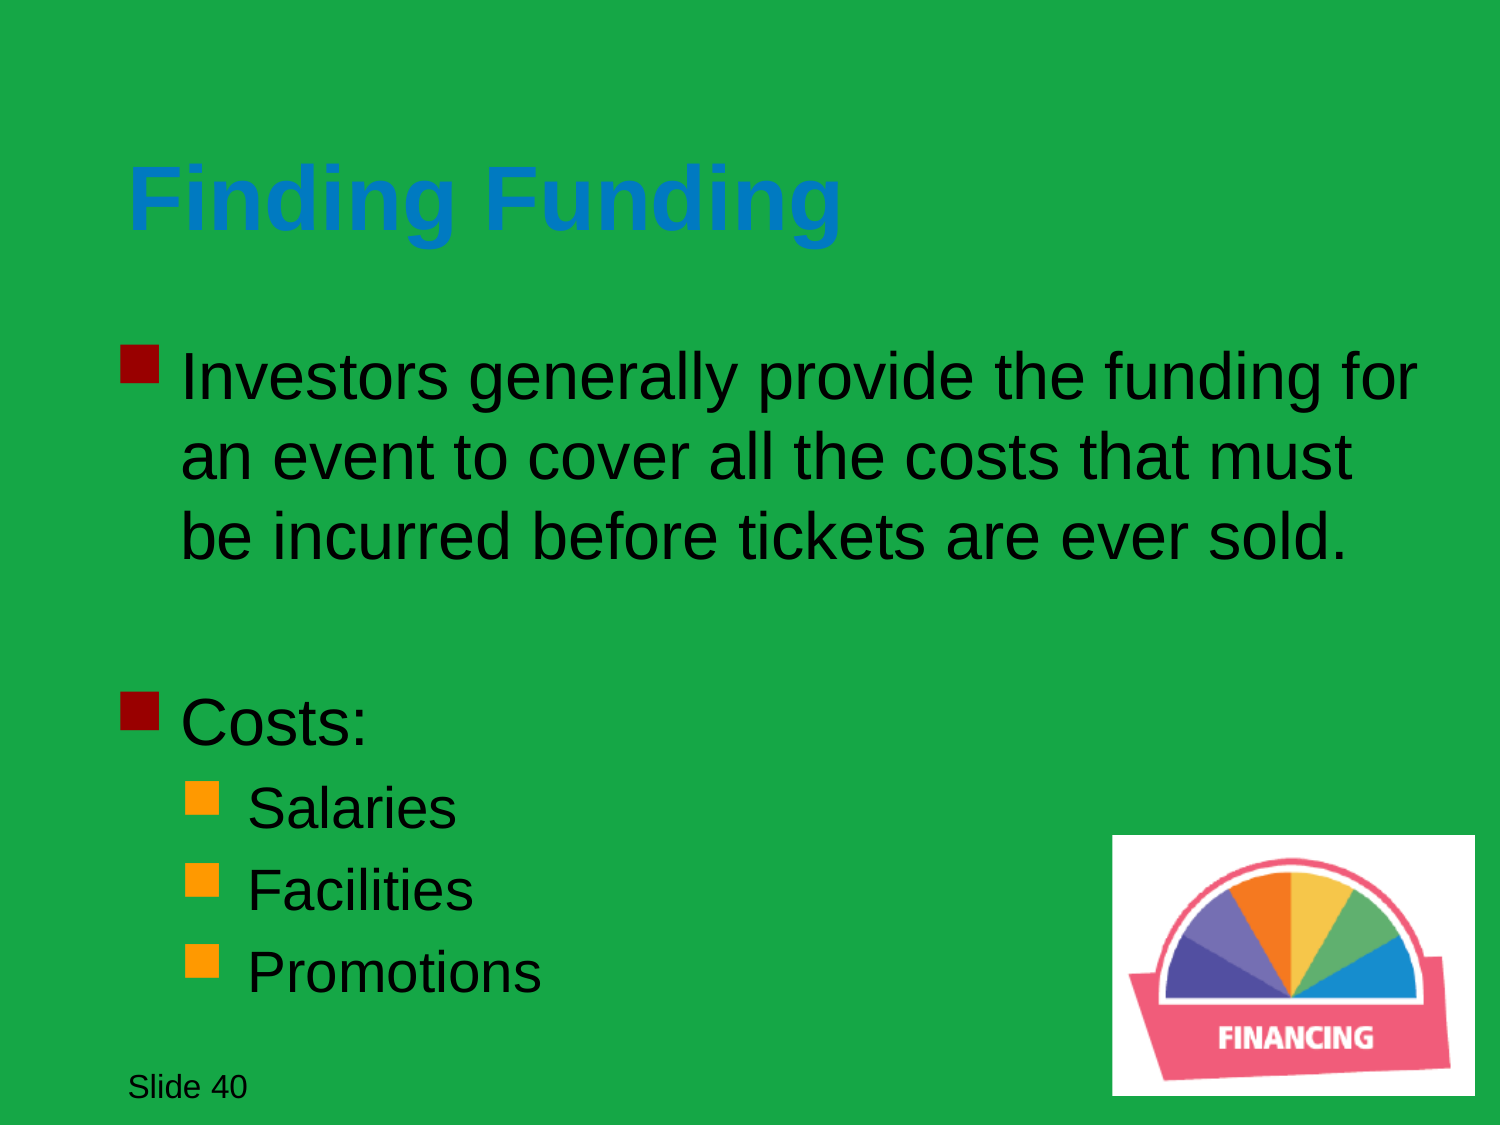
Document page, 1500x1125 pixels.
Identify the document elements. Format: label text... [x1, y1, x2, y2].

slide_number Slide 40 [112, 1063, 425, 1113]
title Finding Funding [112, 99, 1388, 288]
picture [1112, 834, 1476, 1096]
list Investors generally provide the funding for an event to cover all the costs that must be incurred before tickets are ever sold. Costs: Salaries Facilities Promotions [99, 324, 1438, 1063]
